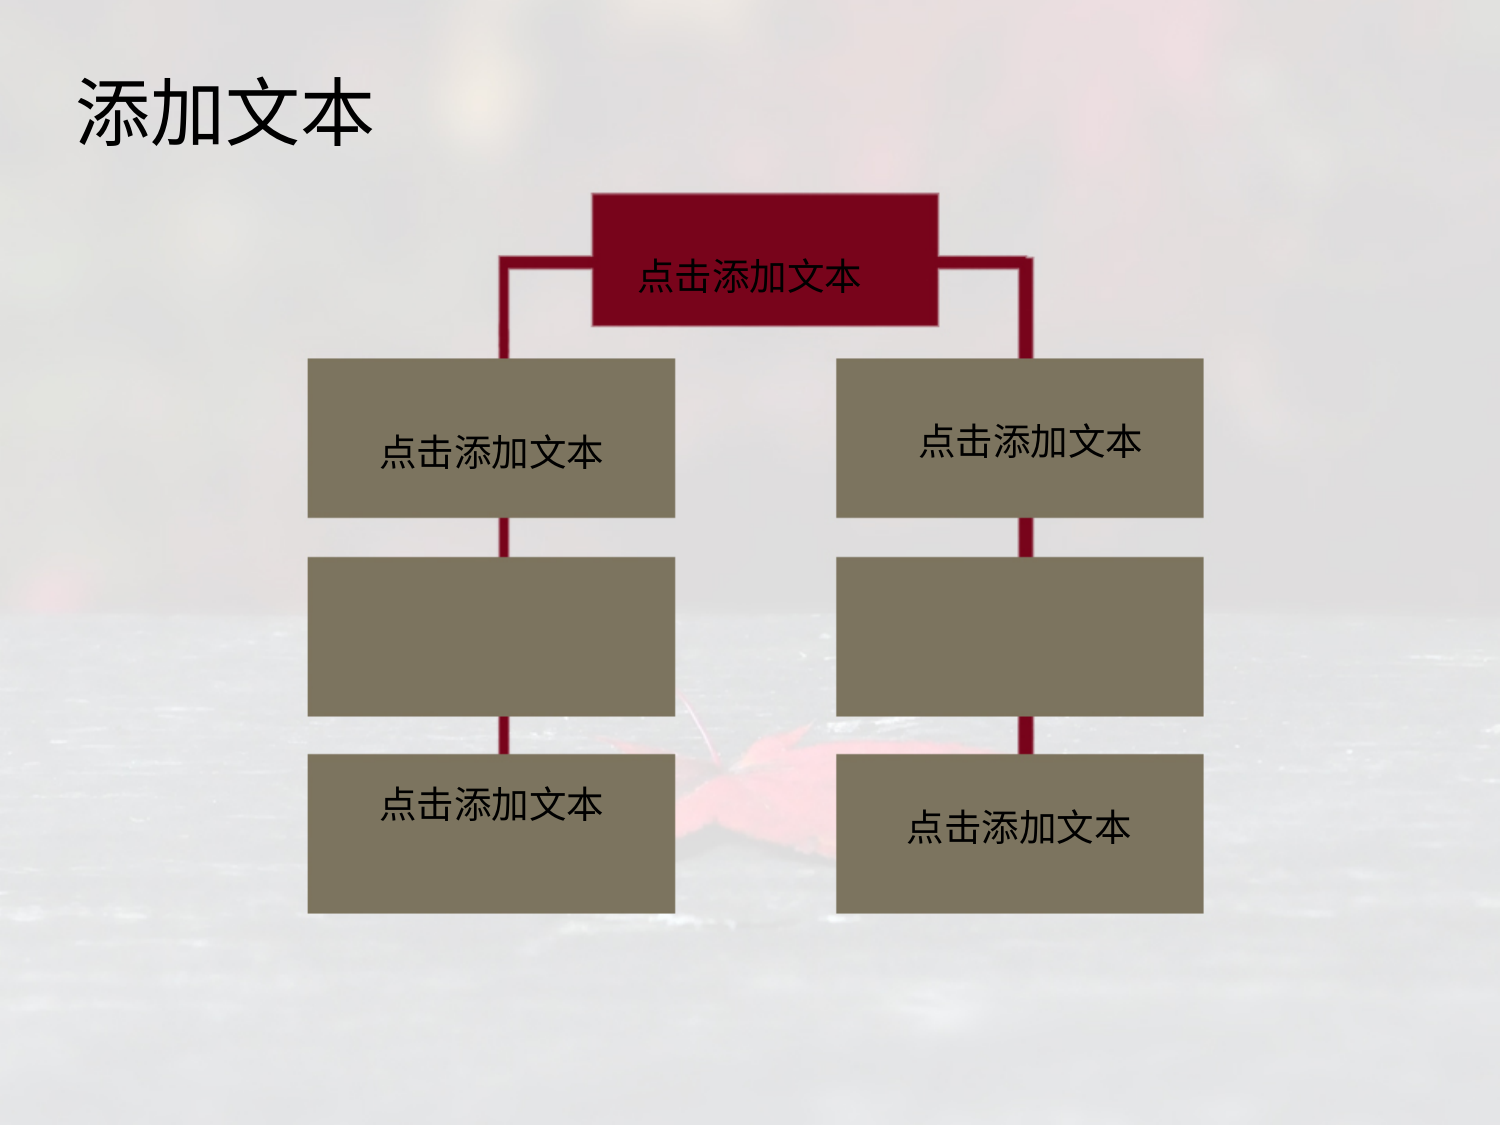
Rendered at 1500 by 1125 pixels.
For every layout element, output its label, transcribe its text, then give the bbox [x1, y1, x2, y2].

text_box 点击添加文本 [622, 246, 878, 306]
text_box 添加文本 [60, 58, 391, 164]
text_box 点击添加文本 [364, 773, 620, 834]
text_box 点击添加文本 [364, 421, 620, 482]
text_box 点击添加文本 [891, 796, 1147, 857]
text_box 点击添加文本 [903, 410, 1159, 470]
picture [0, 0, 1500, 1125]
